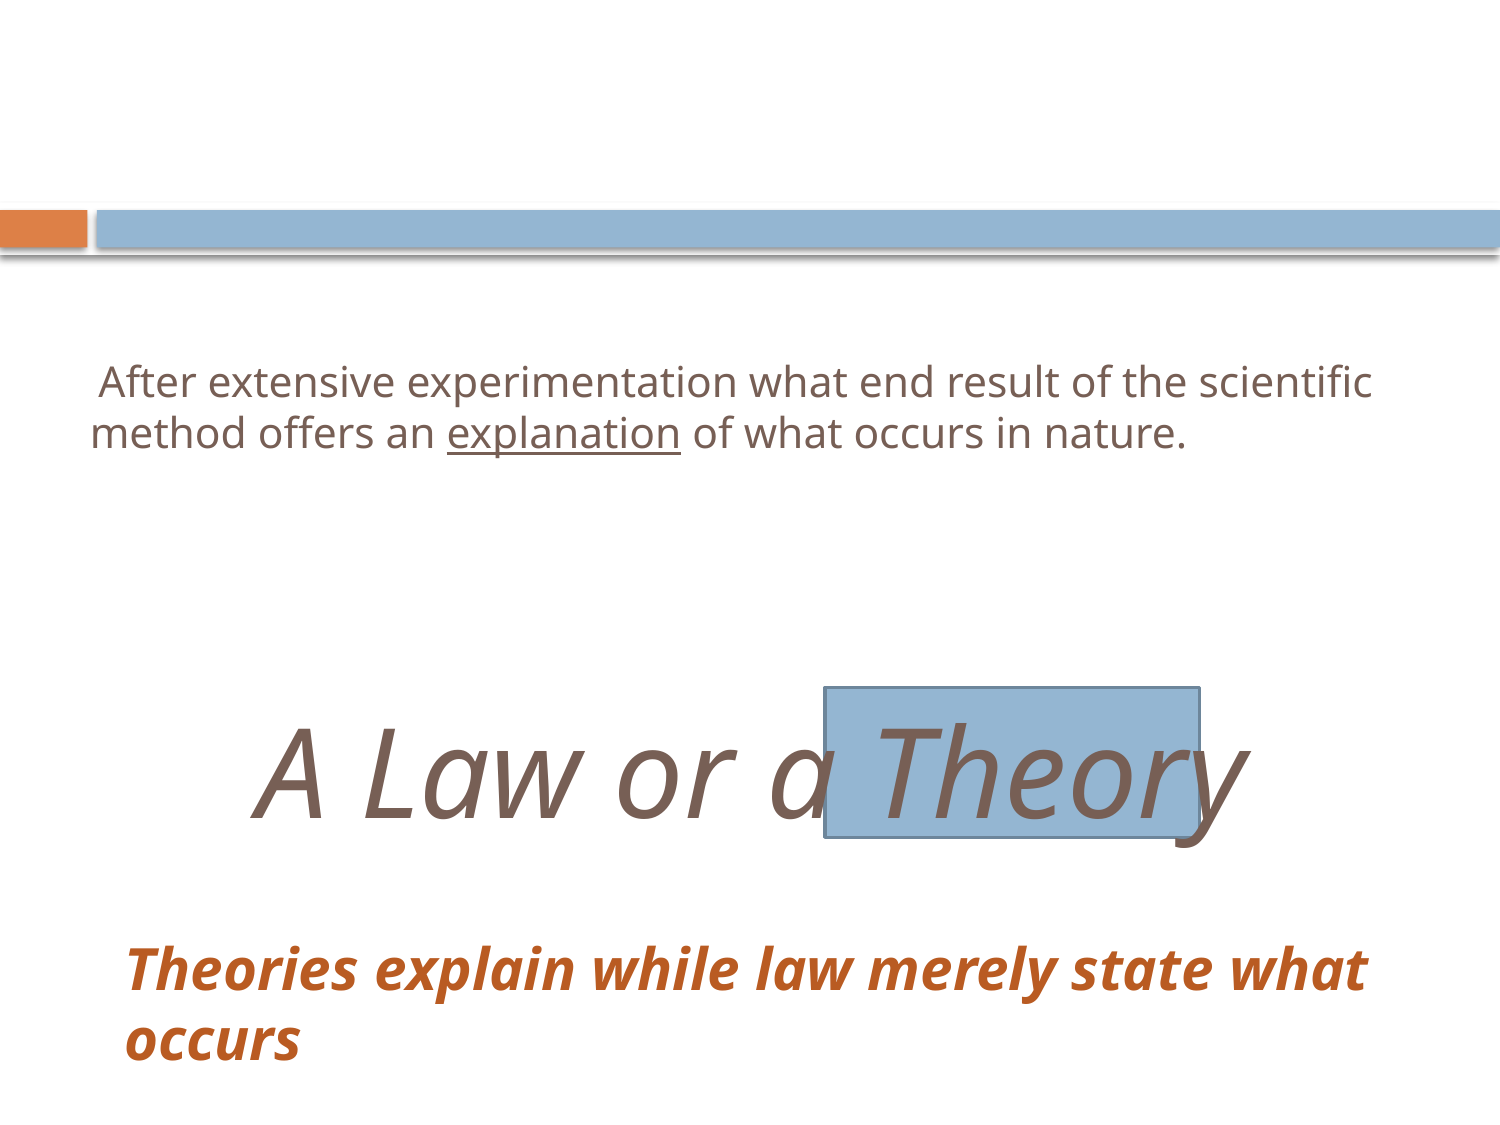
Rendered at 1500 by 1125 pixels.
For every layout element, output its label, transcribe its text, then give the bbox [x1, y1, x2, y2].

list A Law or a Theory [112, 425, 1450, 1125]
text_box Theories explain while law merely state what occurs [109, 924, 1385, 1080]
title After extensive experimentation what end result of the scientific method offers an explanation of what occurs in nature. [75, 324, 1413, 488]
